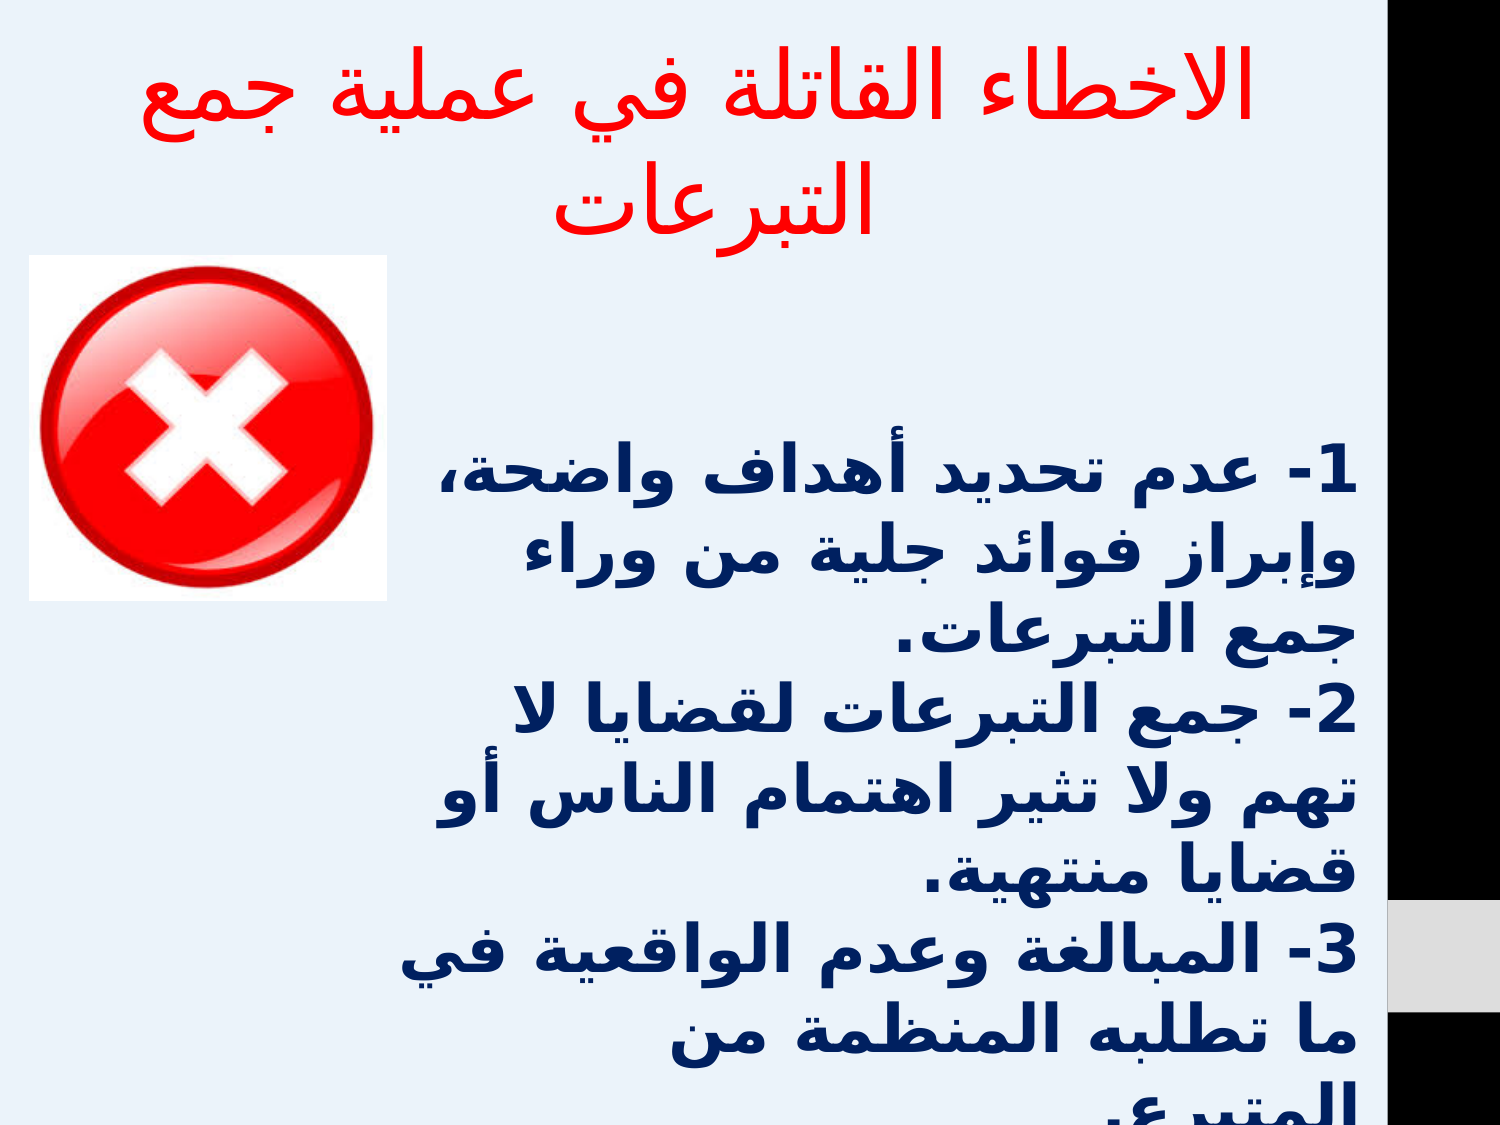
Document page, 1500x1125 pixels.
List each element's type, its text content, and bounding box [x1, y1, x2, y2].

picture [28, 254, 388, 602]
title الاخطاء القاتلة في عملية جمع التبرعات [75, 45, 1325, 233]
text_box 1- عدم تحديد أهداف واضحة، وإبراز فوائد جلية من وراء جمع التبرعات. 2- جمع التبرعات لقضايا لا تهم ولا تثير اهتمام الناس أو قضايا منتهية. 3- المبالغة وعدم الواقعية في ما تطلبه المنظمة من المتبرع. [375, 418, 1376, 1125]
